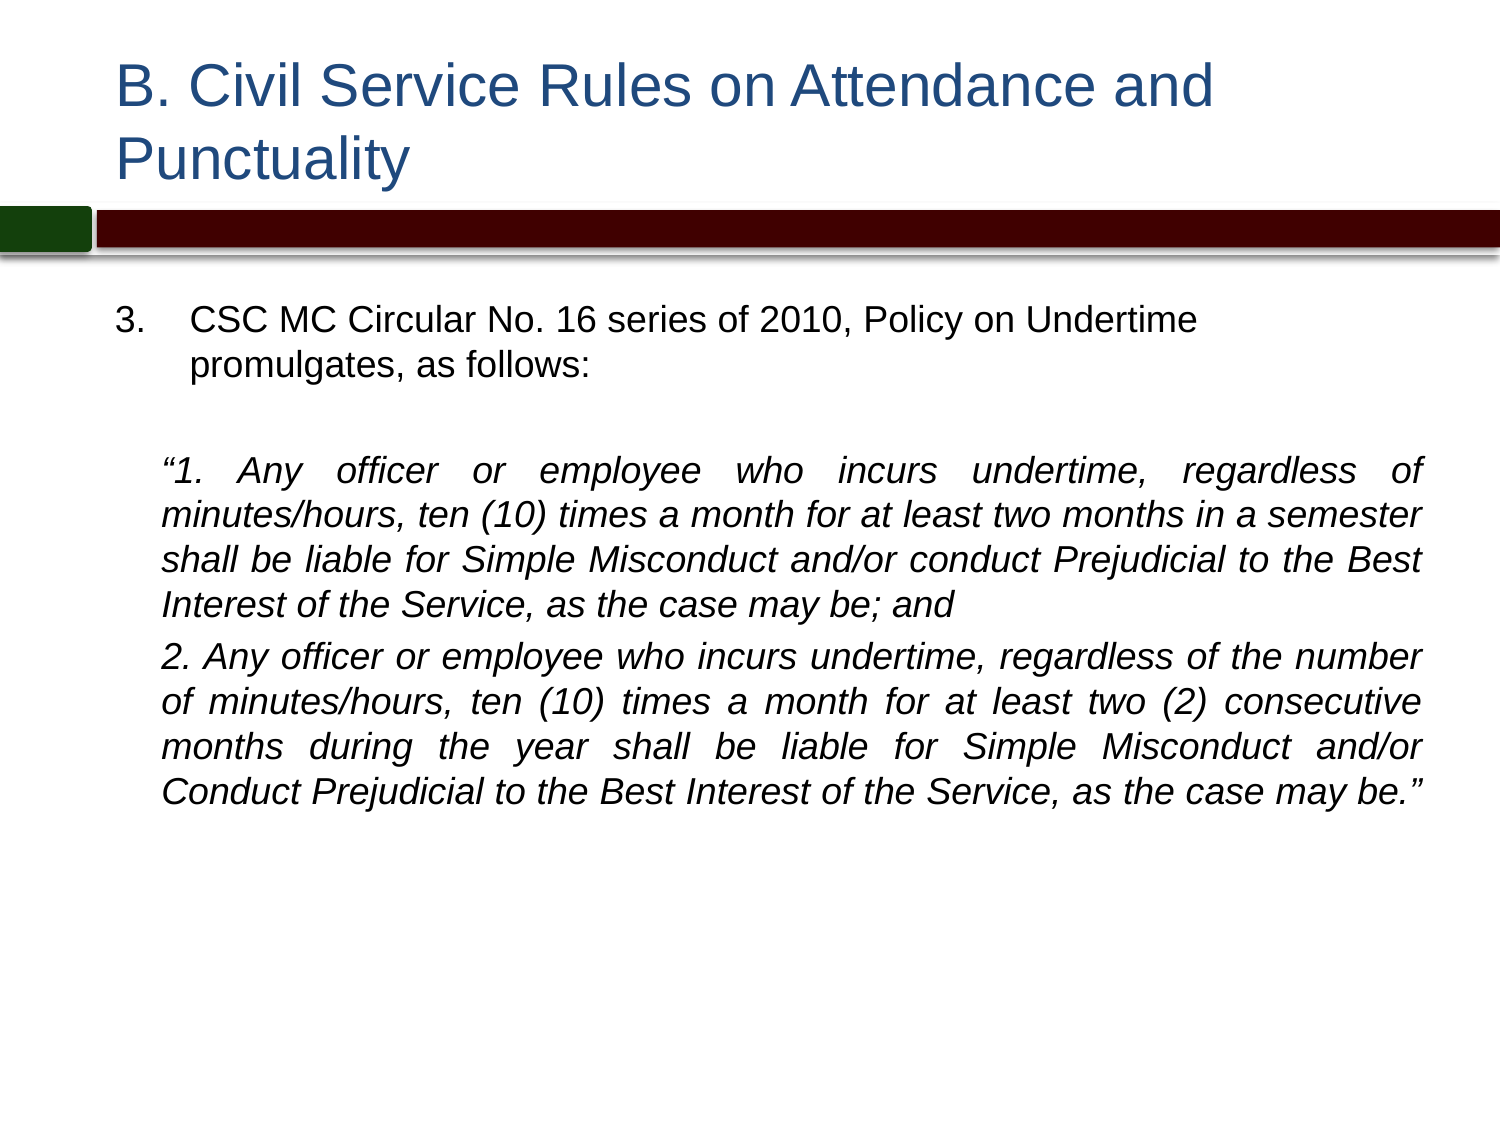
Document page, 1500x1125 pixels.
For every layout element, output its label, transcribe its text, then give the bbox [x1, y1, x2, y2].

title B. Civil Service Rules on Attendance and Punctuality [100, 37, 1438, 200]
list CSC MC Circular No. 16 series of 2010, Policy on Undertime promulgates, as follows: “1. Any officer or employee who incurs undertime, regardless of minutes/hours, ten (10) times a month for at least two months in a semester shall be liable for Simple Misconduct and/or conduct Prejudicial to the Best Interest of the Service, as the case may be; and 2. Any officer or employee who incurs undertime, regardless of the number of minutes/hours, ten (10) times a month for at least two (2) consecutive months during the year shall be liable for Simple Misconduct and/or Conduct Prejudicial to the Best Interest of the Service, as the case may be.” [100, 287, 1438, 863]
